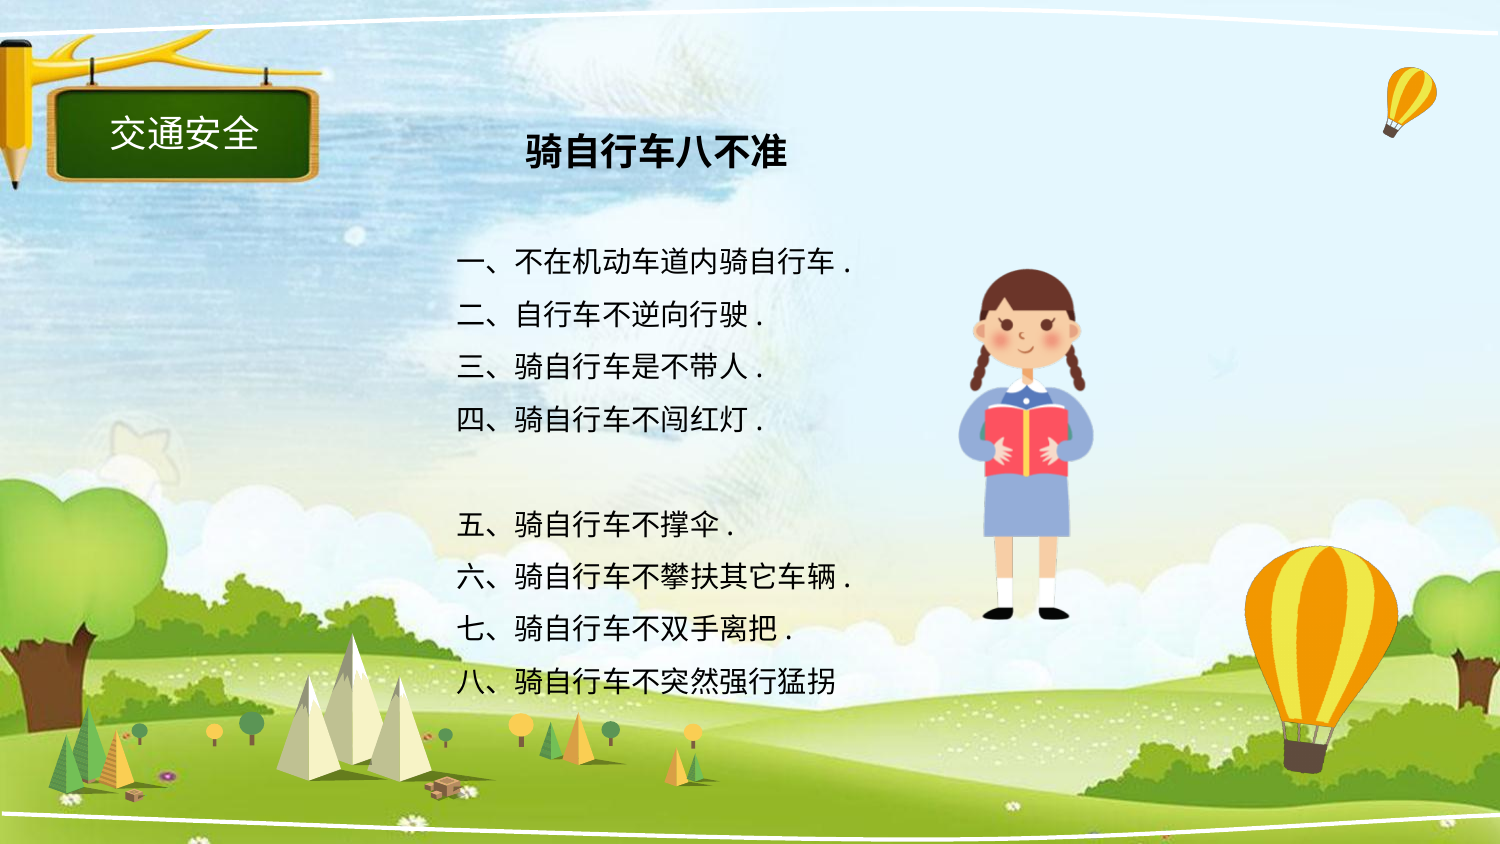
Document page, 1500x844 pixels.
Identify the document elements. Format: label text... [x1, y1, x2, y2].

text_box 交通安全 [94, 103, 275, 163]
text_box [48, 632, 721, 803]
text_box 一、不在机动车道内骑自行车. 二、自行车不逆向行驶. 三、骑自行车是不带人. 四、骑自行车不闯红灯. 五、骑自行车不撑伞. 六、骑自行车不攀扶其它车辆. 七、骑自行车不双手离把. 八、骑自行车不突然强行猛拐 [441, 218, 908, 706]
picture [0, 0, 1500, 844]
text_box 骑自行车八不准 [510, 120, 804, 181]
